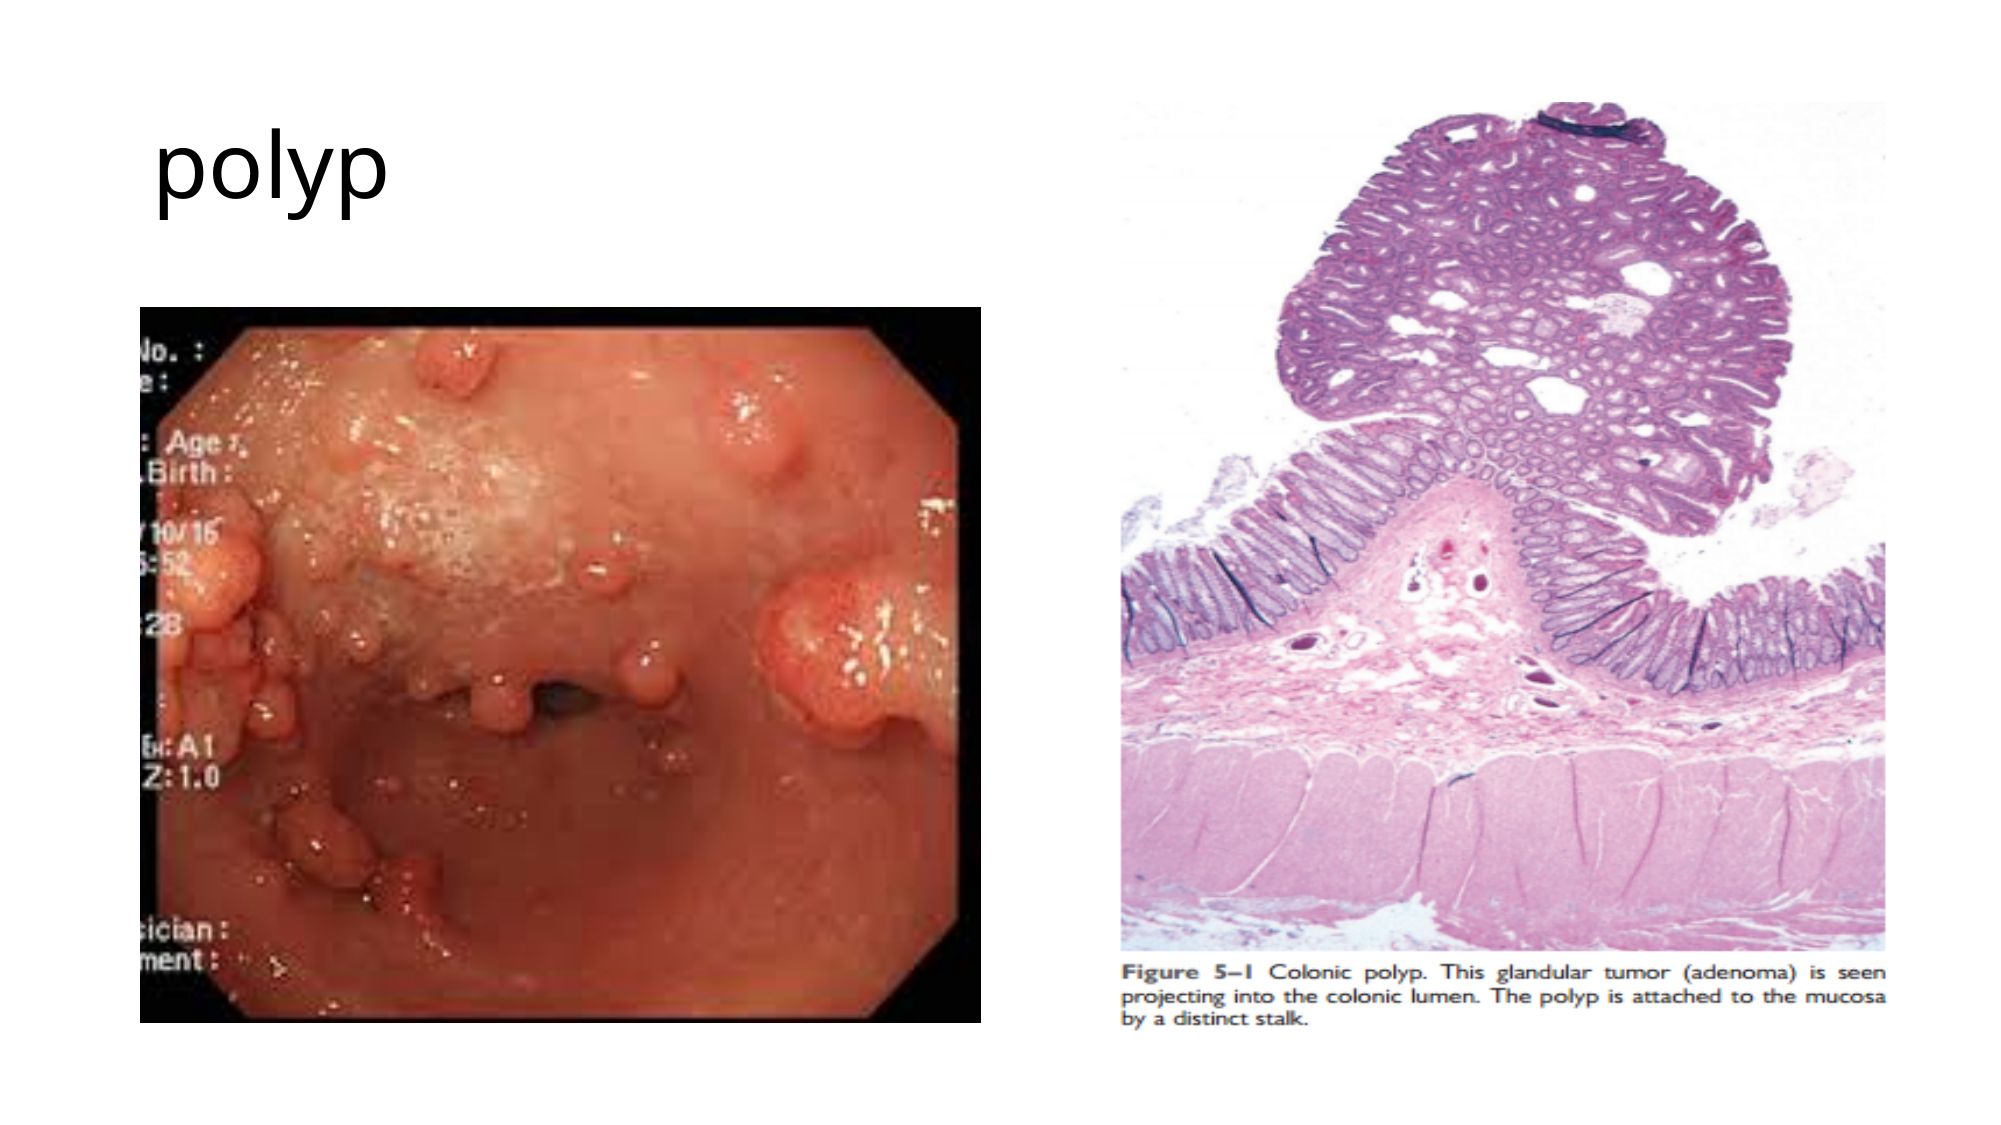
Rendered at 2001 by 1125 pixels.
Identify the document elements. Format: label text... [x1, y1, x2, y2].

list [140, 307, 981, 1023]
picture [1103, 102, 1907, 1042]
title polyp [137, 59, 1863, 278]
